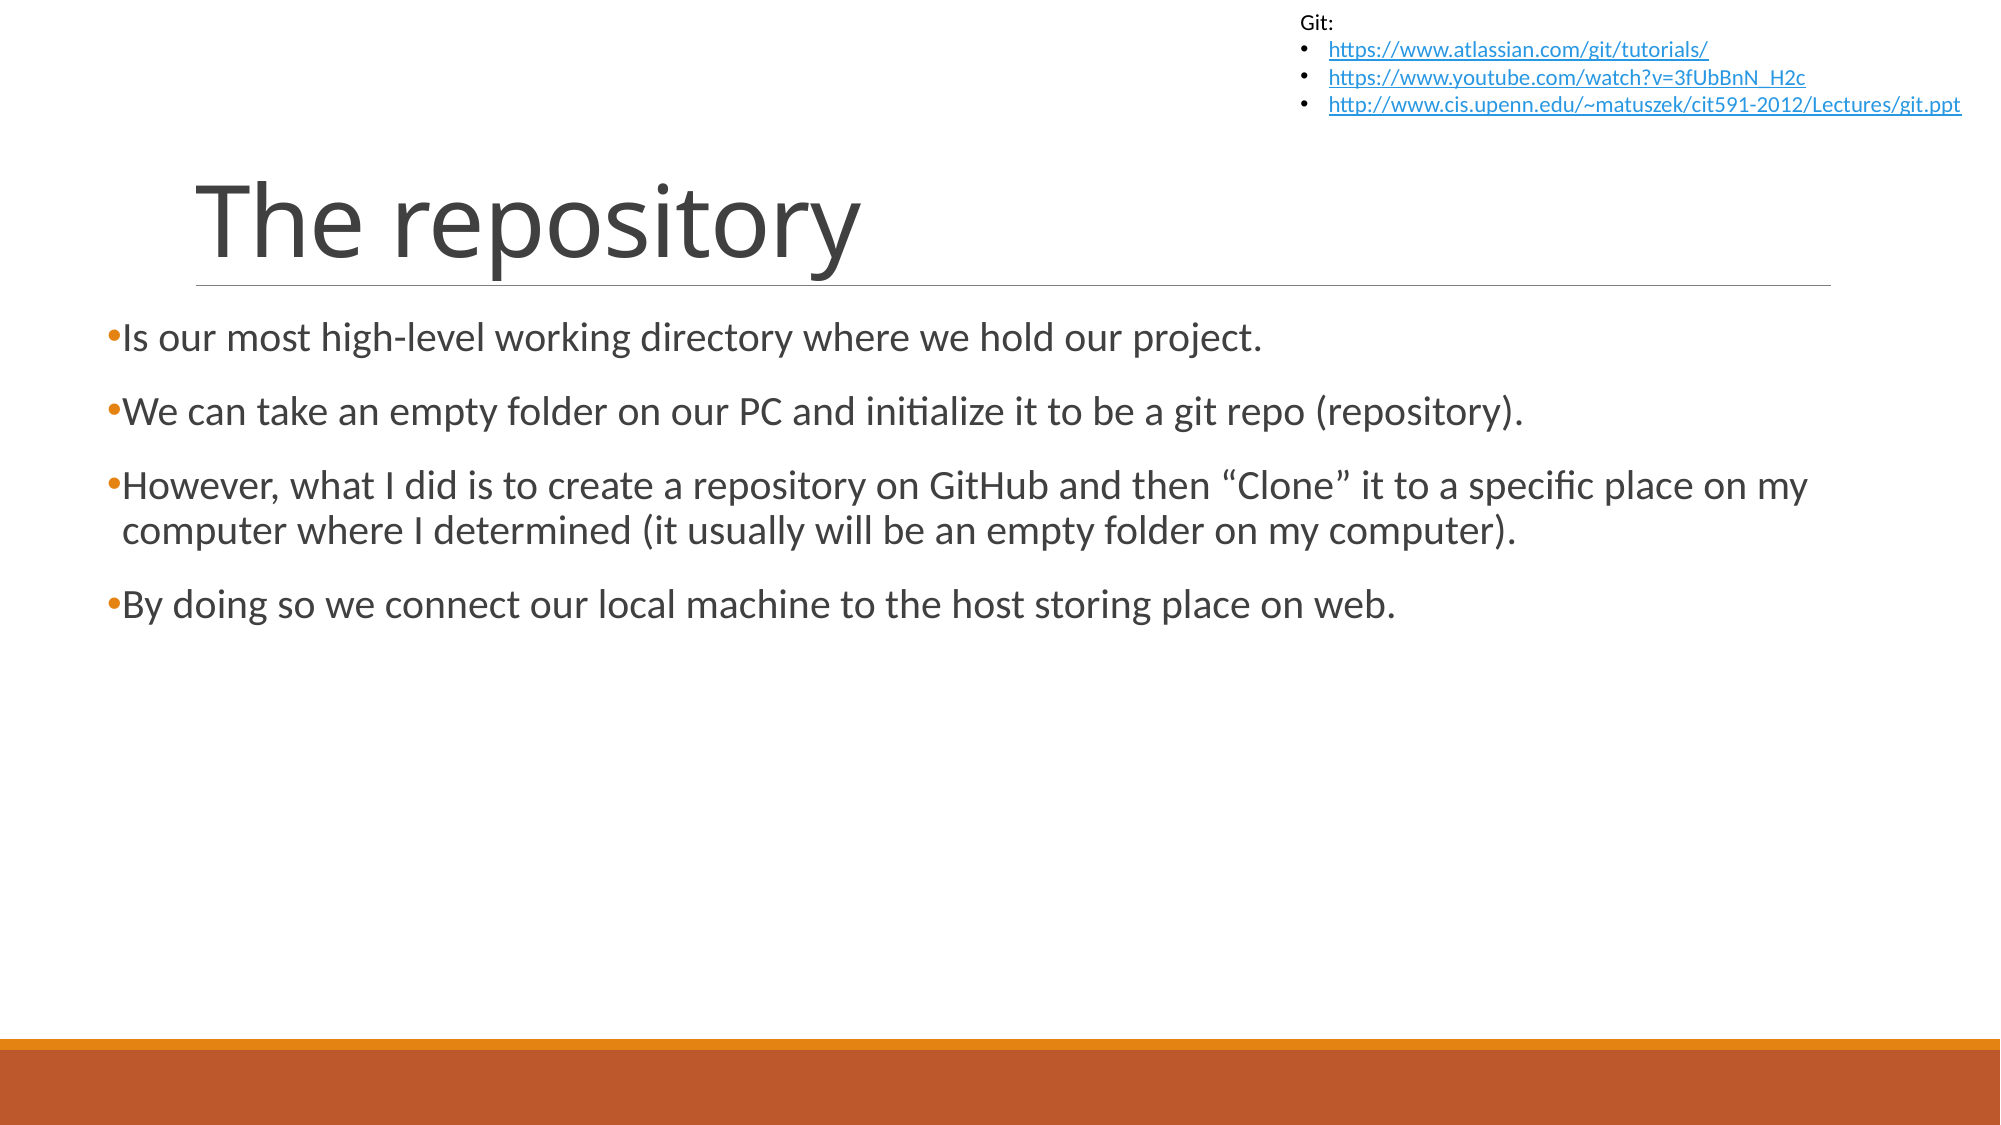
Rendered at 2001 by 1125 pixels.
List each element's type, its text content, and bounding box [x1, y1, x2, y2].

title The repository [180, 47, 1830, 285]
list Is our most high-level working directory where we hold our project. We can take an empty folder on our PC and initialize it to be a git repo (repository). However, what I did is to create a repository on GitHub and then “Clone” it to a specific place on my computer where I determined (it usually will be an empty folder on my computer). By doing so we connect our local machine to the host storing place on web. [107, 307, 1959, 968]
text_box Git: https://www.atlassian.com/git/tutorials/ https://www.youtube.com/watch?v=3fUbBnN_H2c http://www.cis.upenn.edu/~matuszek/cit591-2012/Lectures/git.ppt [1285, 0, 2000, 153]
